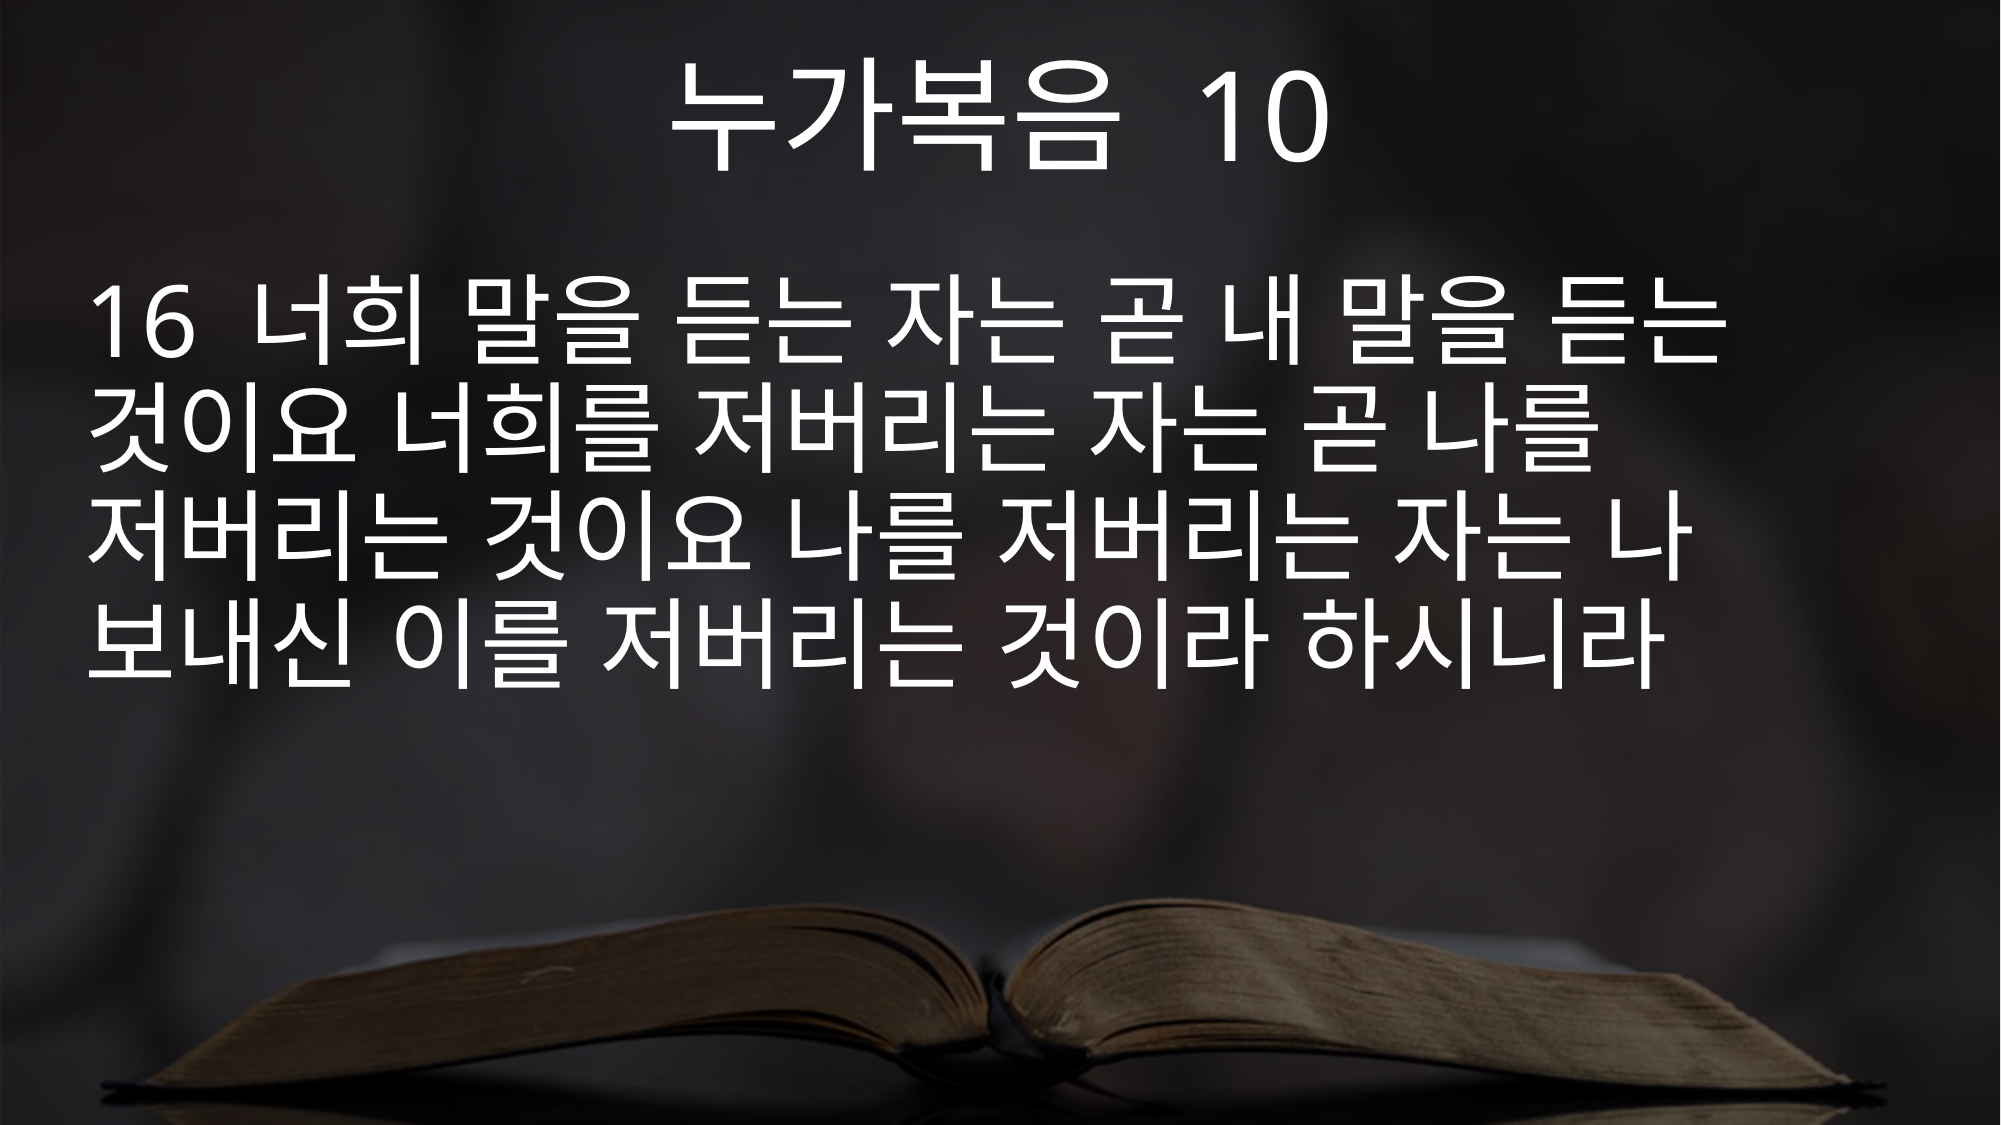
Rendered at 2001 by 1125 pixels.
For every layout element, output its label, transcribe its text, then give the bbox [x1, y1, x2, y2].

footer 누가복음 10 [0, 32, 2000, 192]
list 16 너희 말을 듣는 자는 곧 내 말을 듣는 것이요 너희를 저버리는 자는 곧 나를 저버리는 것이요 나를 저버리는 자는 나 보내신 이를 저버리는 것이라 하시니라 [69, 263, 1953, 423]
picture [0, 0, 2001, 1125]
